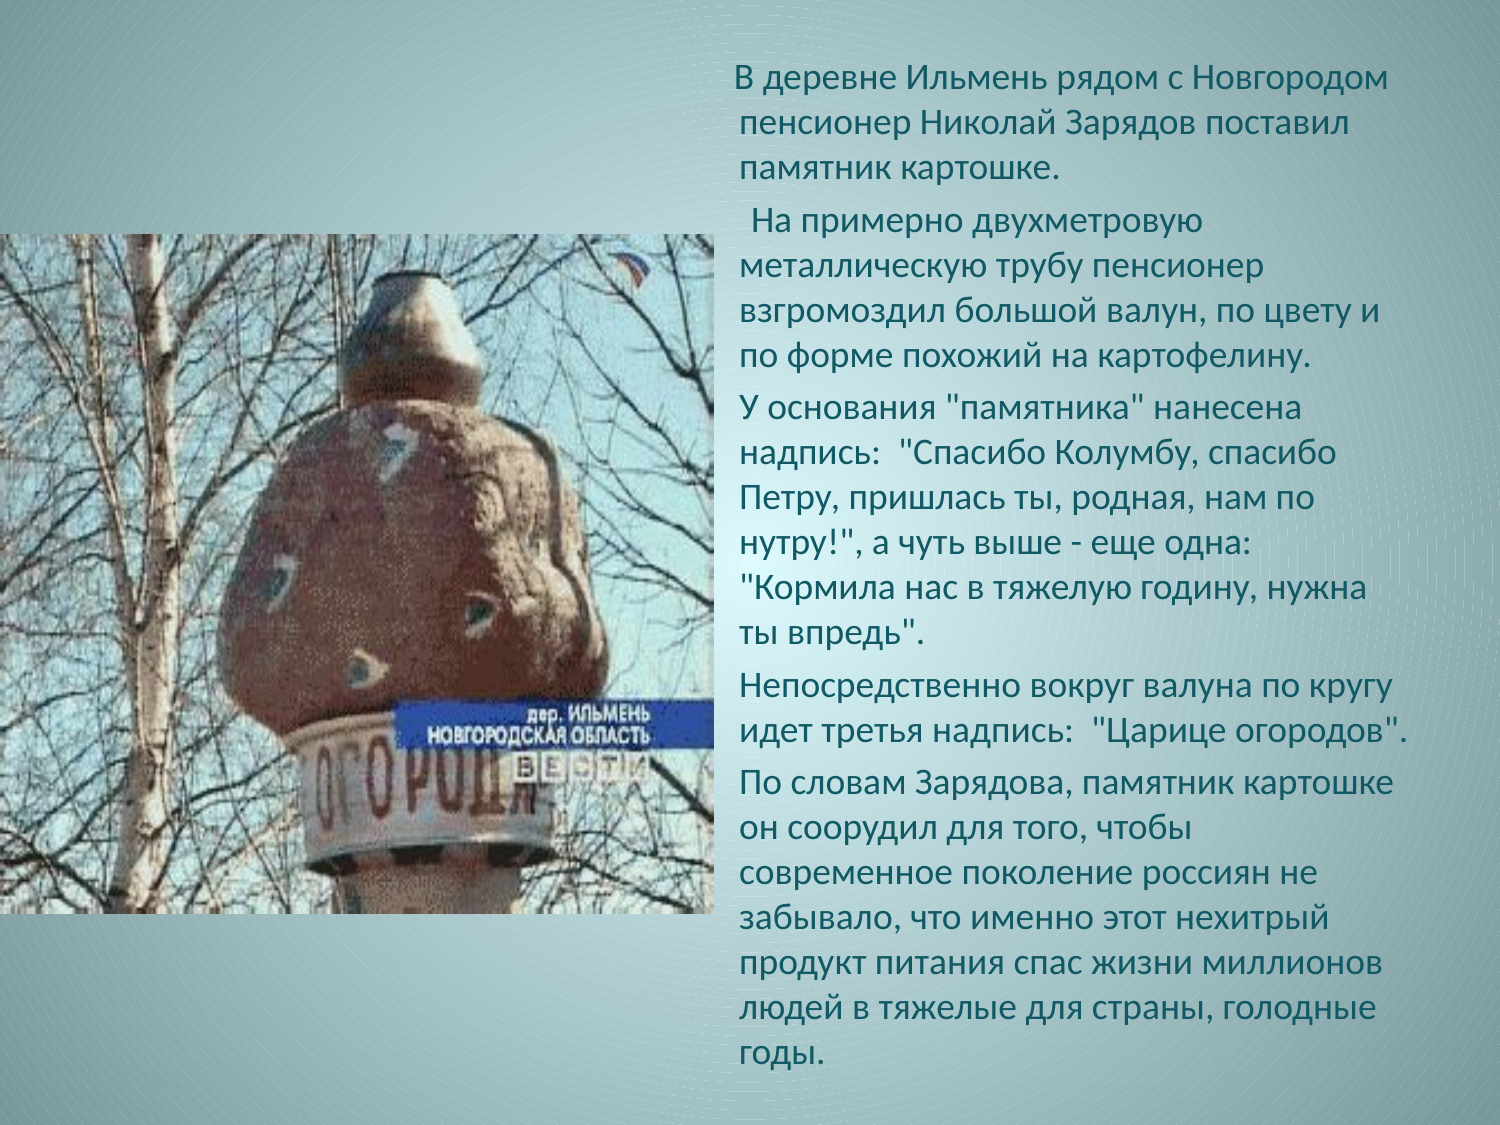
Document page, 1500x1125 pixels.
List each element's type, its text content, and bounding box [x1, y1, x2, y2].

picture [0, 234, 714, 915]
list В деревне Ильмень рядом с Новгородом пенсионер Николай Зарядов поставил памятник картошке. На примерно двухметровую металлическую трубу пенсионер взгромоздил большой валун, по цвету и по форме похожий на картофелину. У основания "памятника" нанесена надпись: "Спасибо Колумбу, спасибо Петру, пришлась ты, родная, нам по нутру!", а чуть выше - еще одна: "Кормила нас в тяжелую годину, нужна ты впредь". Непосредственно вокруг валуна по кругу идет третья надпись: "Царице огородов". По словам Зарядова, памятник картошке он соорудил для того, чтобы современное поколение россиян не забывало, что именно этот нехитрый продукт питания спас жизни миллионов людей в тяжелые для страны, голодные годы. [667, 44, 1425, 1079]
